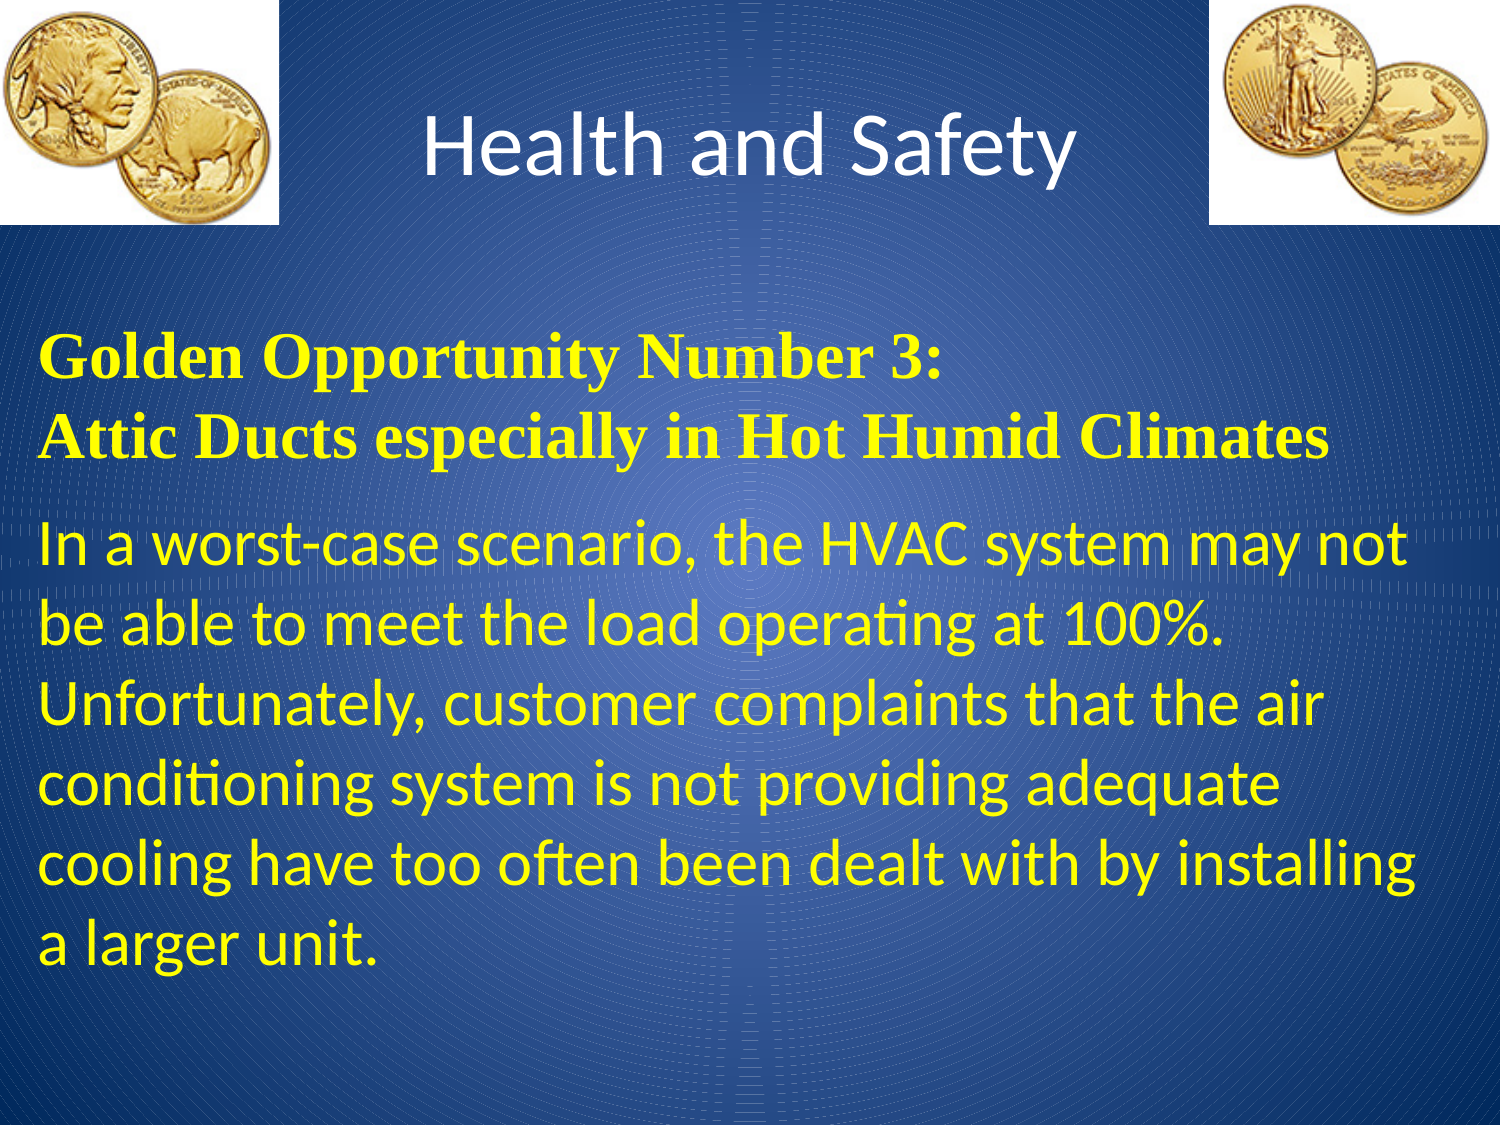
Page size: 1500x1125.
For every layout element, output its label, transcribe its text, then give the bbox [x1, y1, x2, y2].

picture [0, 0, 280, 226]
list Golden Opportunity Number 3: Attic Ducts especially in Hot Humid Climates In a worst-case scenario, the HVAC system may not be able to meet the load operating at 100%. Unfortunately, customer complaints that the air conditioning system is not providing adequate cooling have too often been dealt with by installing a larger unit. [37, 311, 1438, 979]
title Health and Safety [279, 45, 1425, 233]
picture [1209, 0, 1500, 225]
